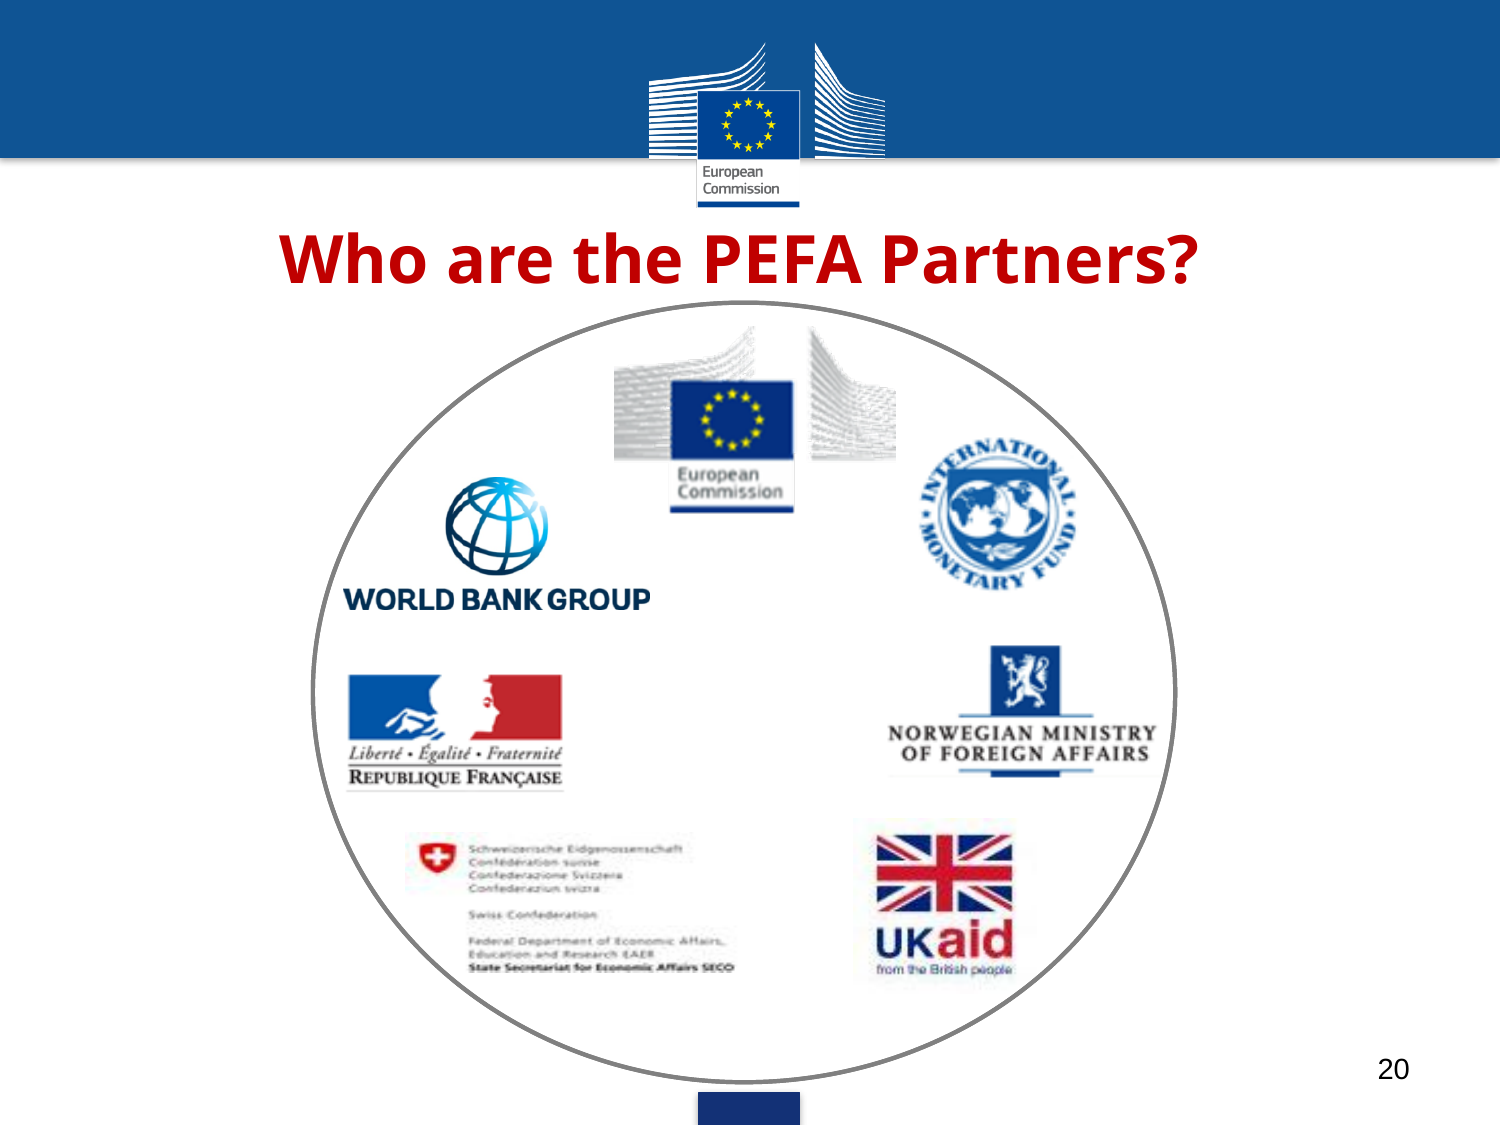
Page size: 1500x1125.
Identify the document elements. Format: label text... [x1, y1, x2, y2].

slide_number 20 [1074, 1042, 1426, 1103]
title Who are the PEFA Partners? [64, 188, 1416, 325]
picture [649, 42, 885, 188]
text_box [312, 302, 1176, 1083]
